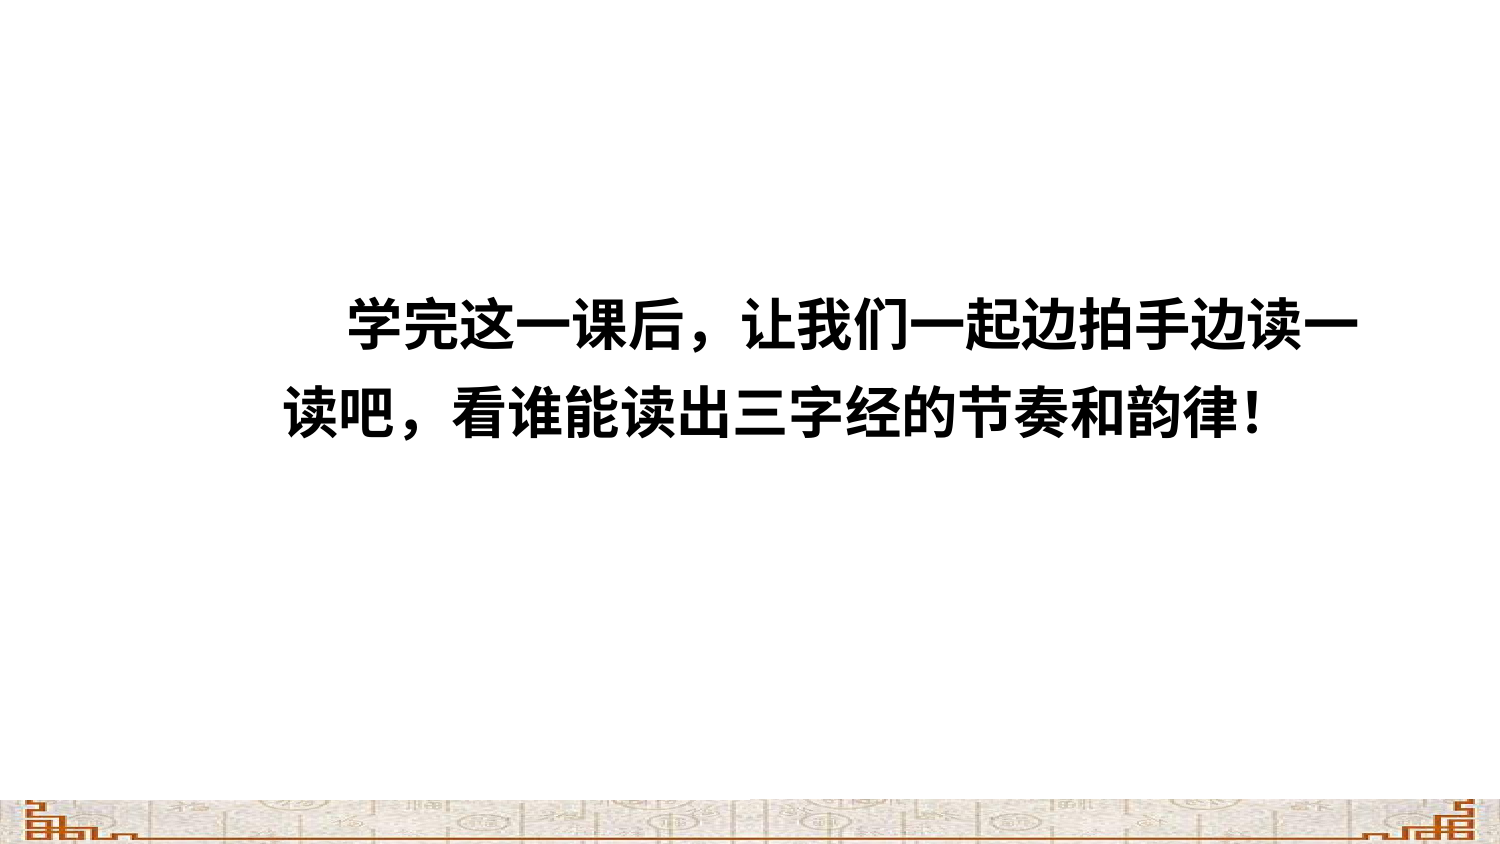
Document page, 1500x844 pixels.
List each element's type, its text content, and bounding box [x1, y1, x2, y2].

text_box 学完这一课后，让我们一起边拍手边读一读吧，看谁能读出三字经的节奏和韵律！ [267, 261, 1376, 452]
picture [0, 799, 1500, 844]
